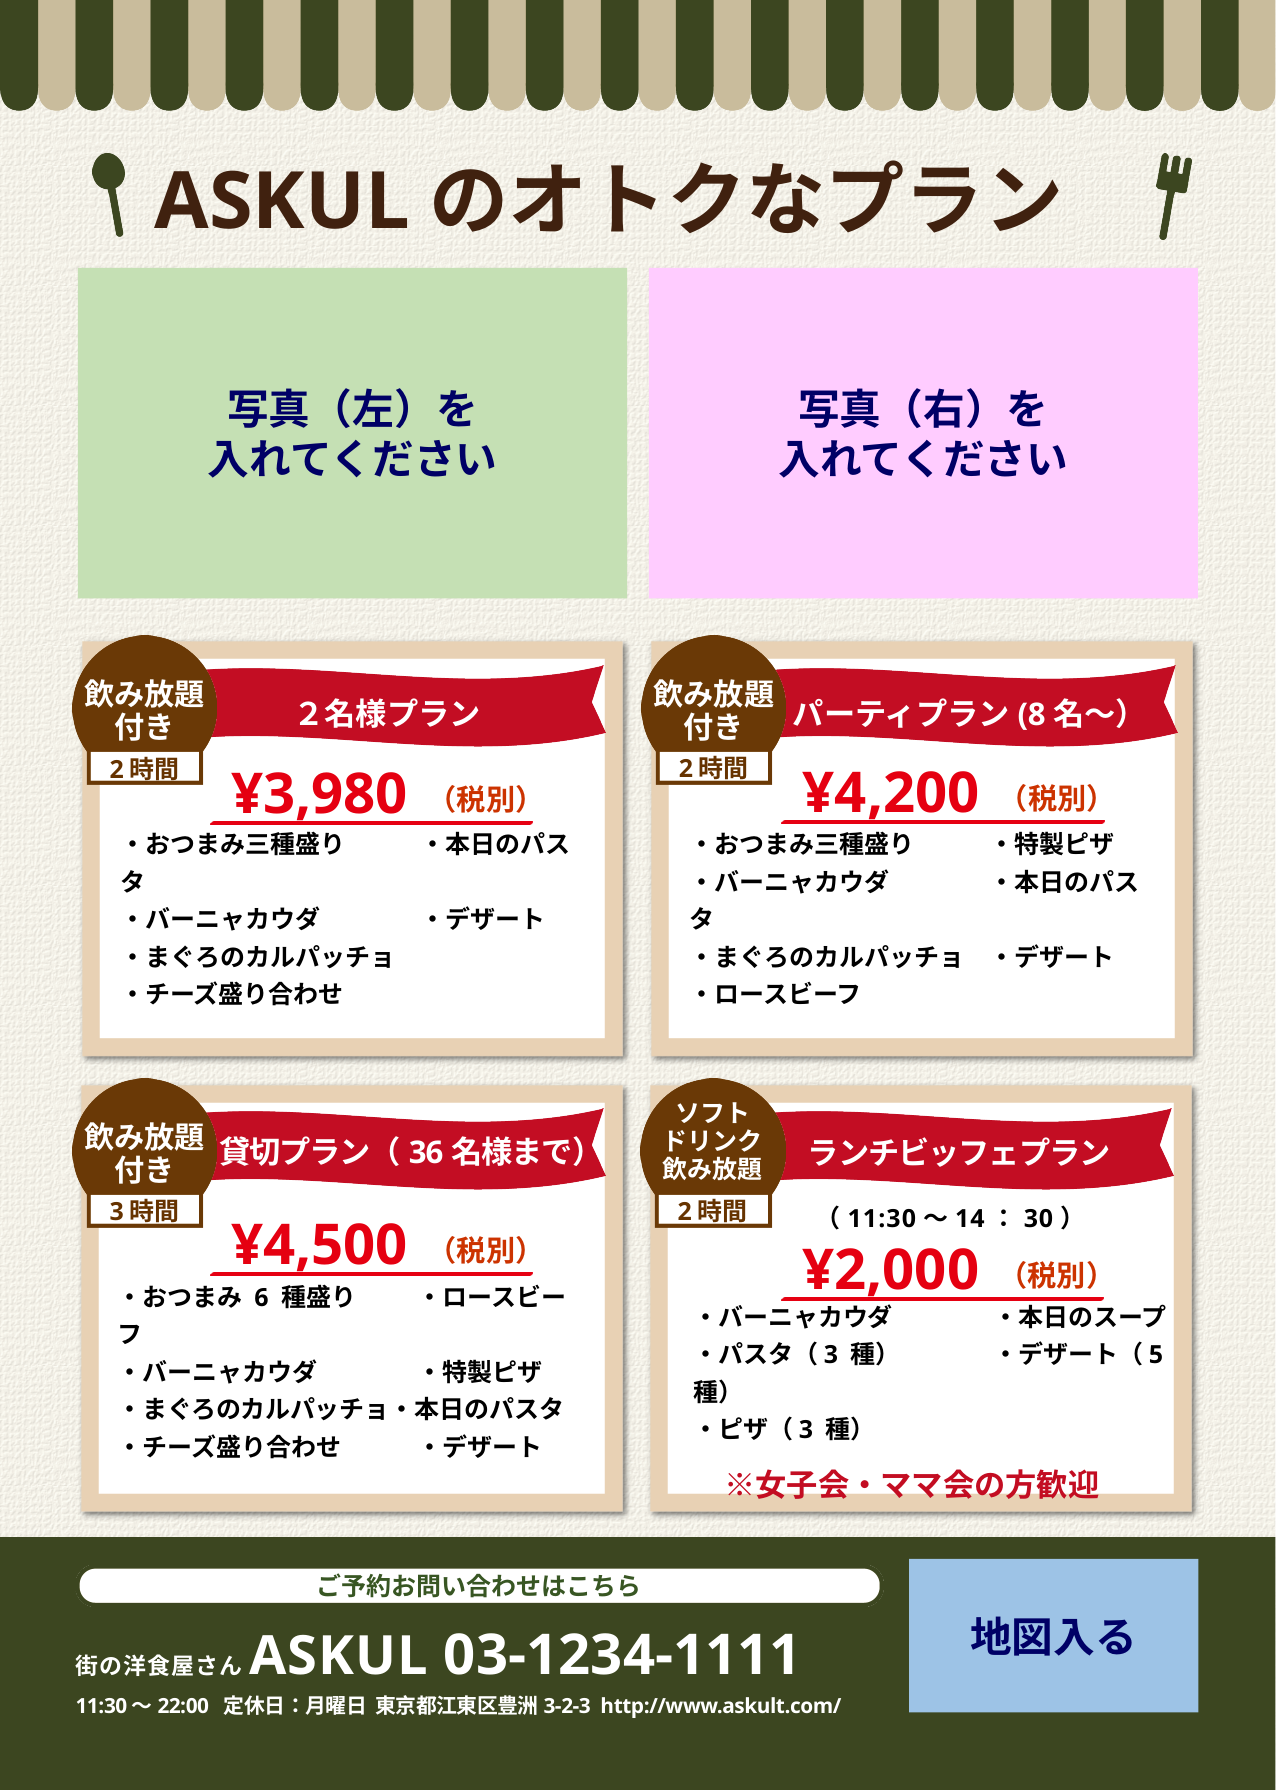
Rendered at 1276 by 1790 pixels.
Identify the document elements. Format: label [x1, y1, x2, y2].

picture [0, 0, 1276, 1790]
text_box [72, 635, 217, 785]
text_box [217, 665, 606, 749]
text_box [781, 756, 1120, 825]
text_box [209, 756, 548, 825]
text_box [209, 1208, 548, 1277]
text_box [781, 1232, 1119, 1301]
text_box [786, 665, 1178, 749]
text_box [641, 635, 786, 785]
text_box [640, 1078, 786, 1228]
text_box [72, 1078, 217, 1228]
text_box [75, 1564, 884, 1607]
text_box [786, 1108, 1174, 1192]
text_box [217, 1108, 606, 1192]
